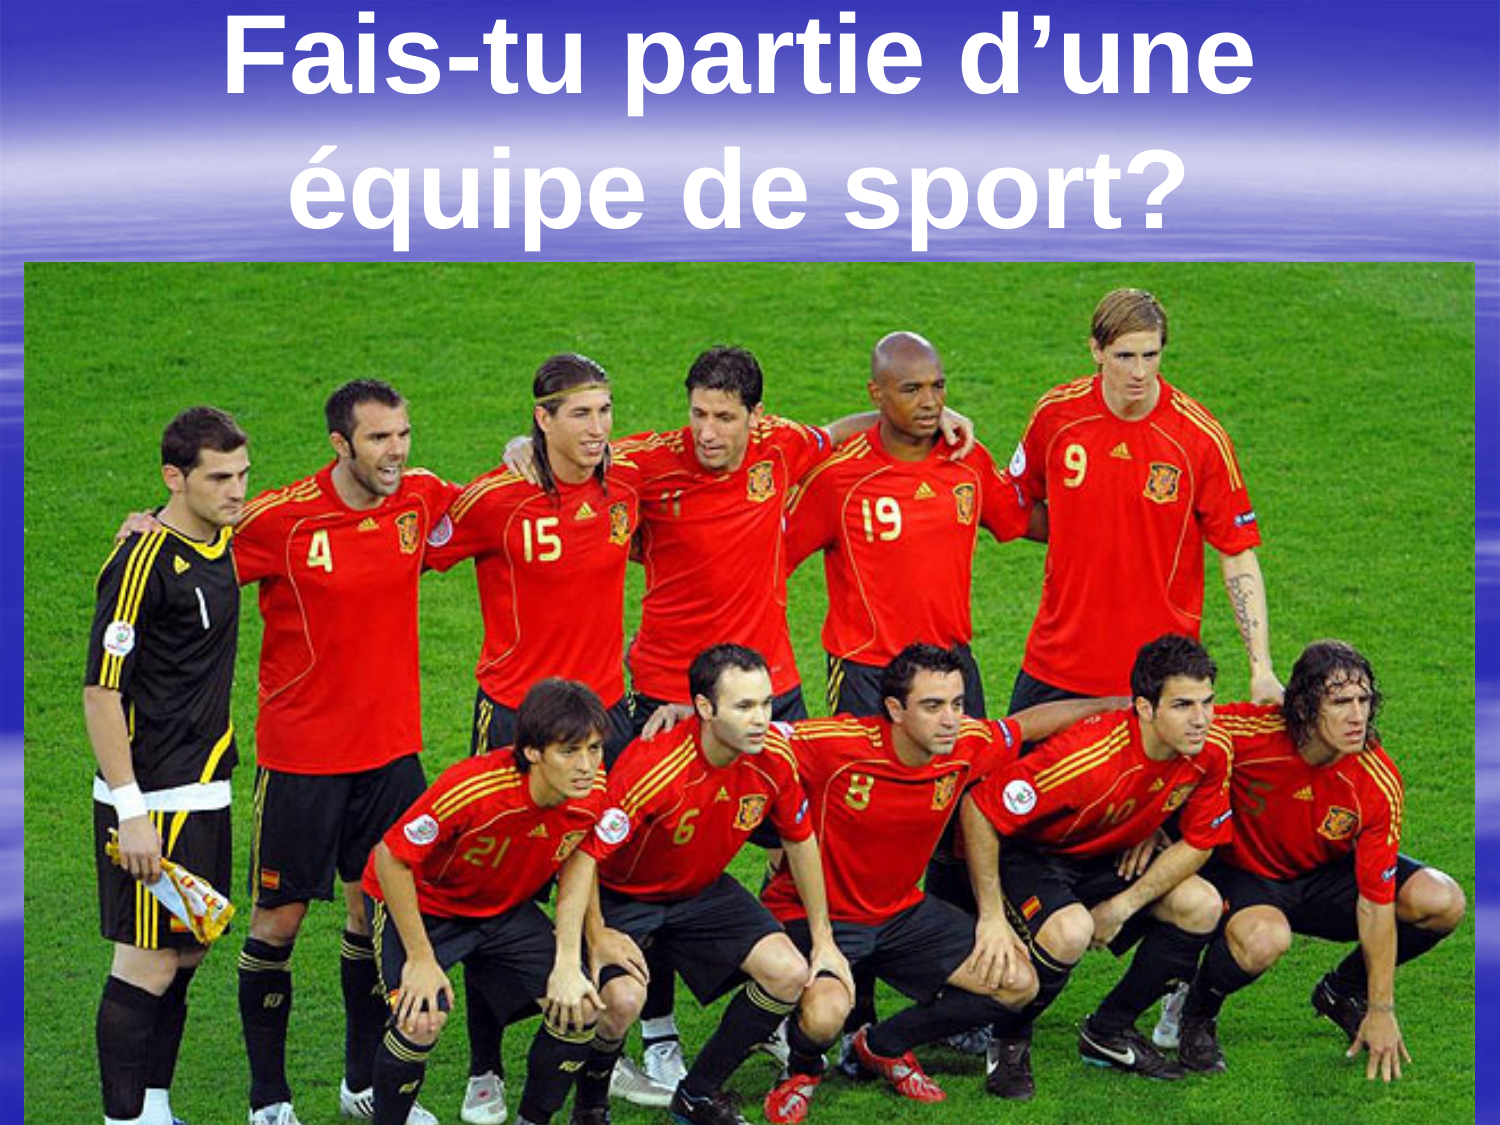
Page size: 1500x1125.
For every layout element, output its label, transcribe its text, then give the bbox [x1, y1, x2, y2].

picture [24, 262, 1476, 1125]
title Fais-tu partie d’une équipe de sport? [41, 7, 1438, 225]
